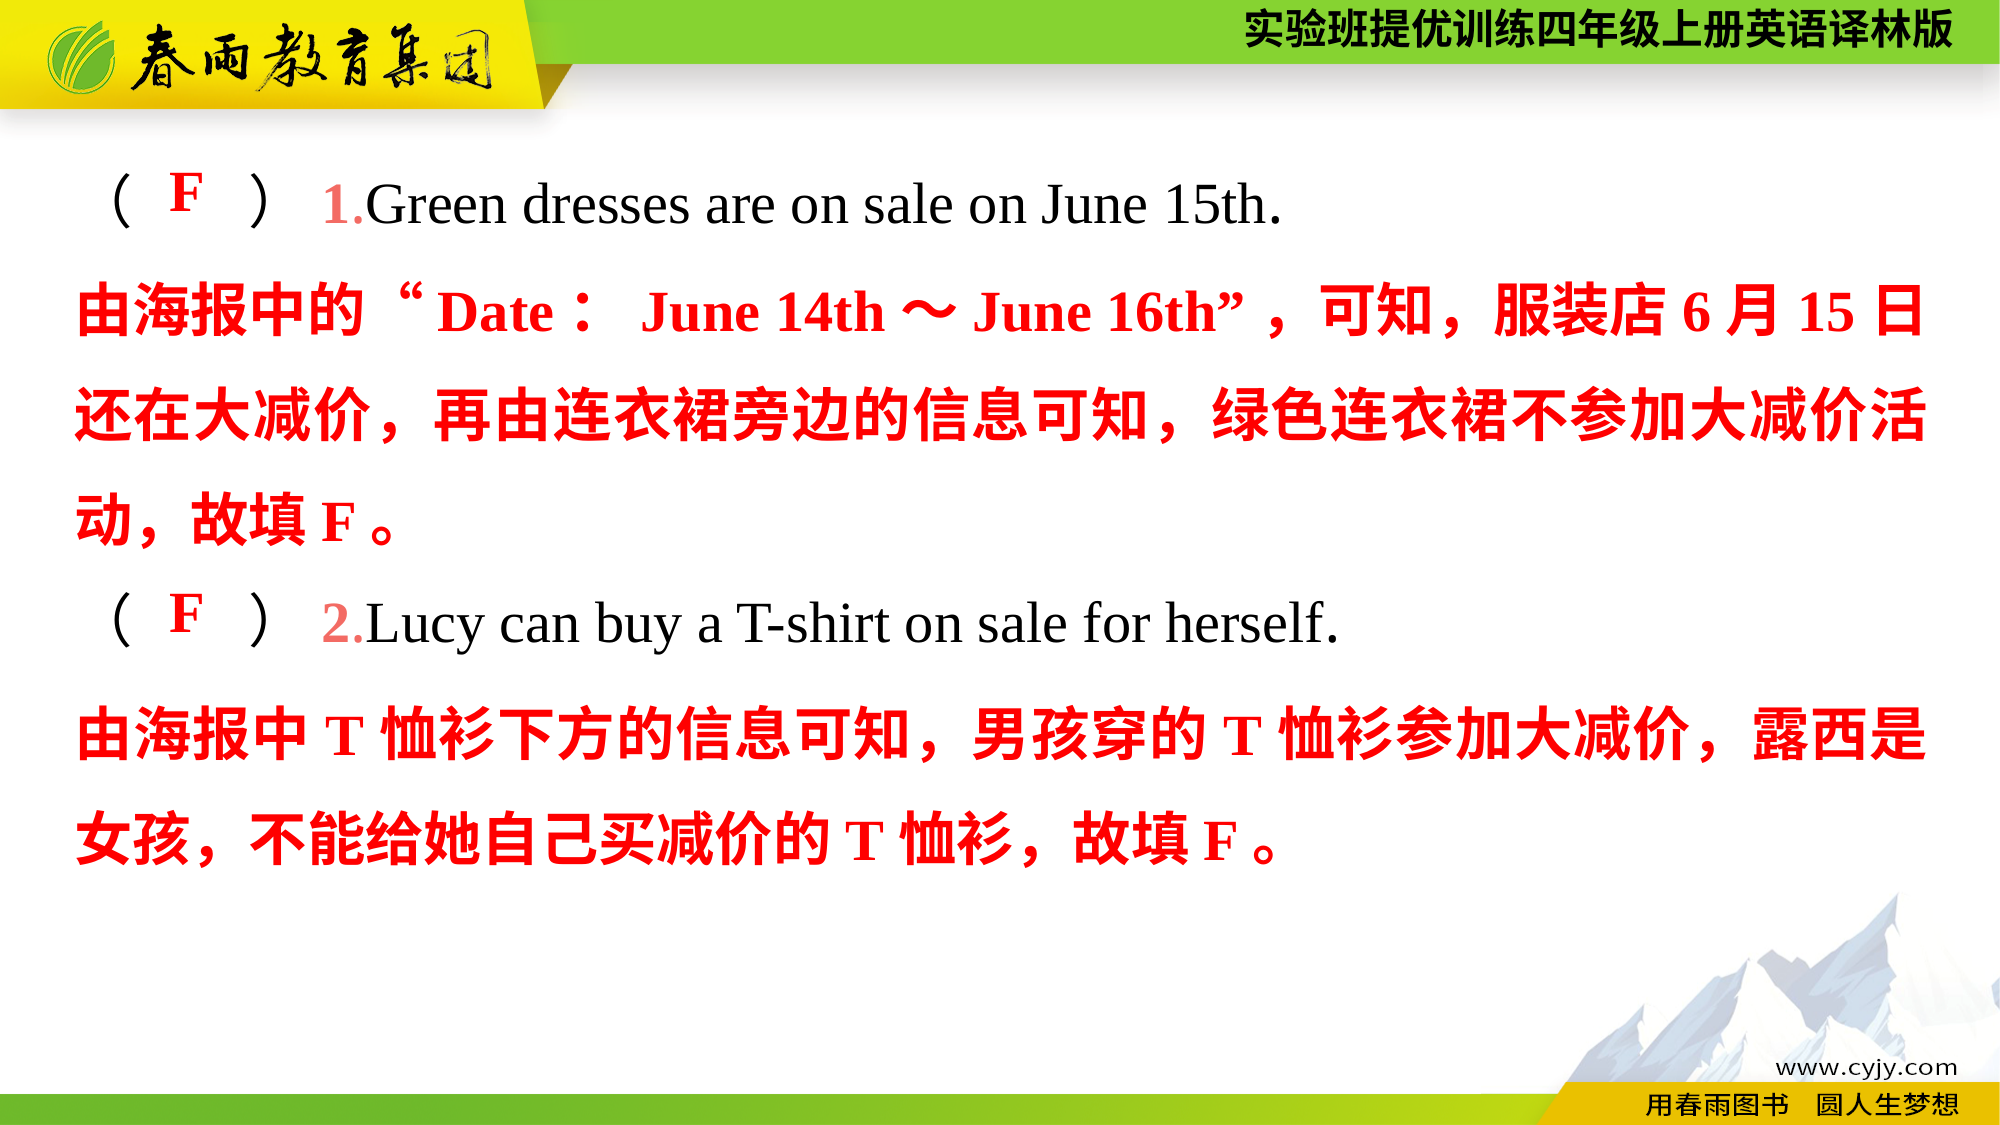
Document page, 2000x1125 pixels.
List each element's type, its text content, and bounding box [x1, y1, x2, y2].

text_box F [154, 146, 220, 230]
text_box 由海报中T恤衫下方的信息可知，男孩穿的T恤衫参加大减价，露西是女孩，不能给她自己买减价的T恤衫，故填F。 [59, 654, 1944, 880]
list （ ）1.Green dresses are on sale on June 15th. （ ）2.Lucy can buy a T-shirt on sale for herself. [59, 122, 1944, 230]
text_box 由海报中的“Date：June 14th～June 16th”，可知，服装店6月15日还在大减价，再由连衣裙旁边的信息可知，绿色连衣裙不参加大减价活动，故填F。 [59, 230, 1944, 561]
text_box F [154, 566, 220, 651]
list （ ）1.Green dresses are on sale on June 15th. （ ）2.Lucy can buy a T-shirt on sale for herself. [59, 561, 1944, 654]
picture [0, 0, 2000, 1125]
